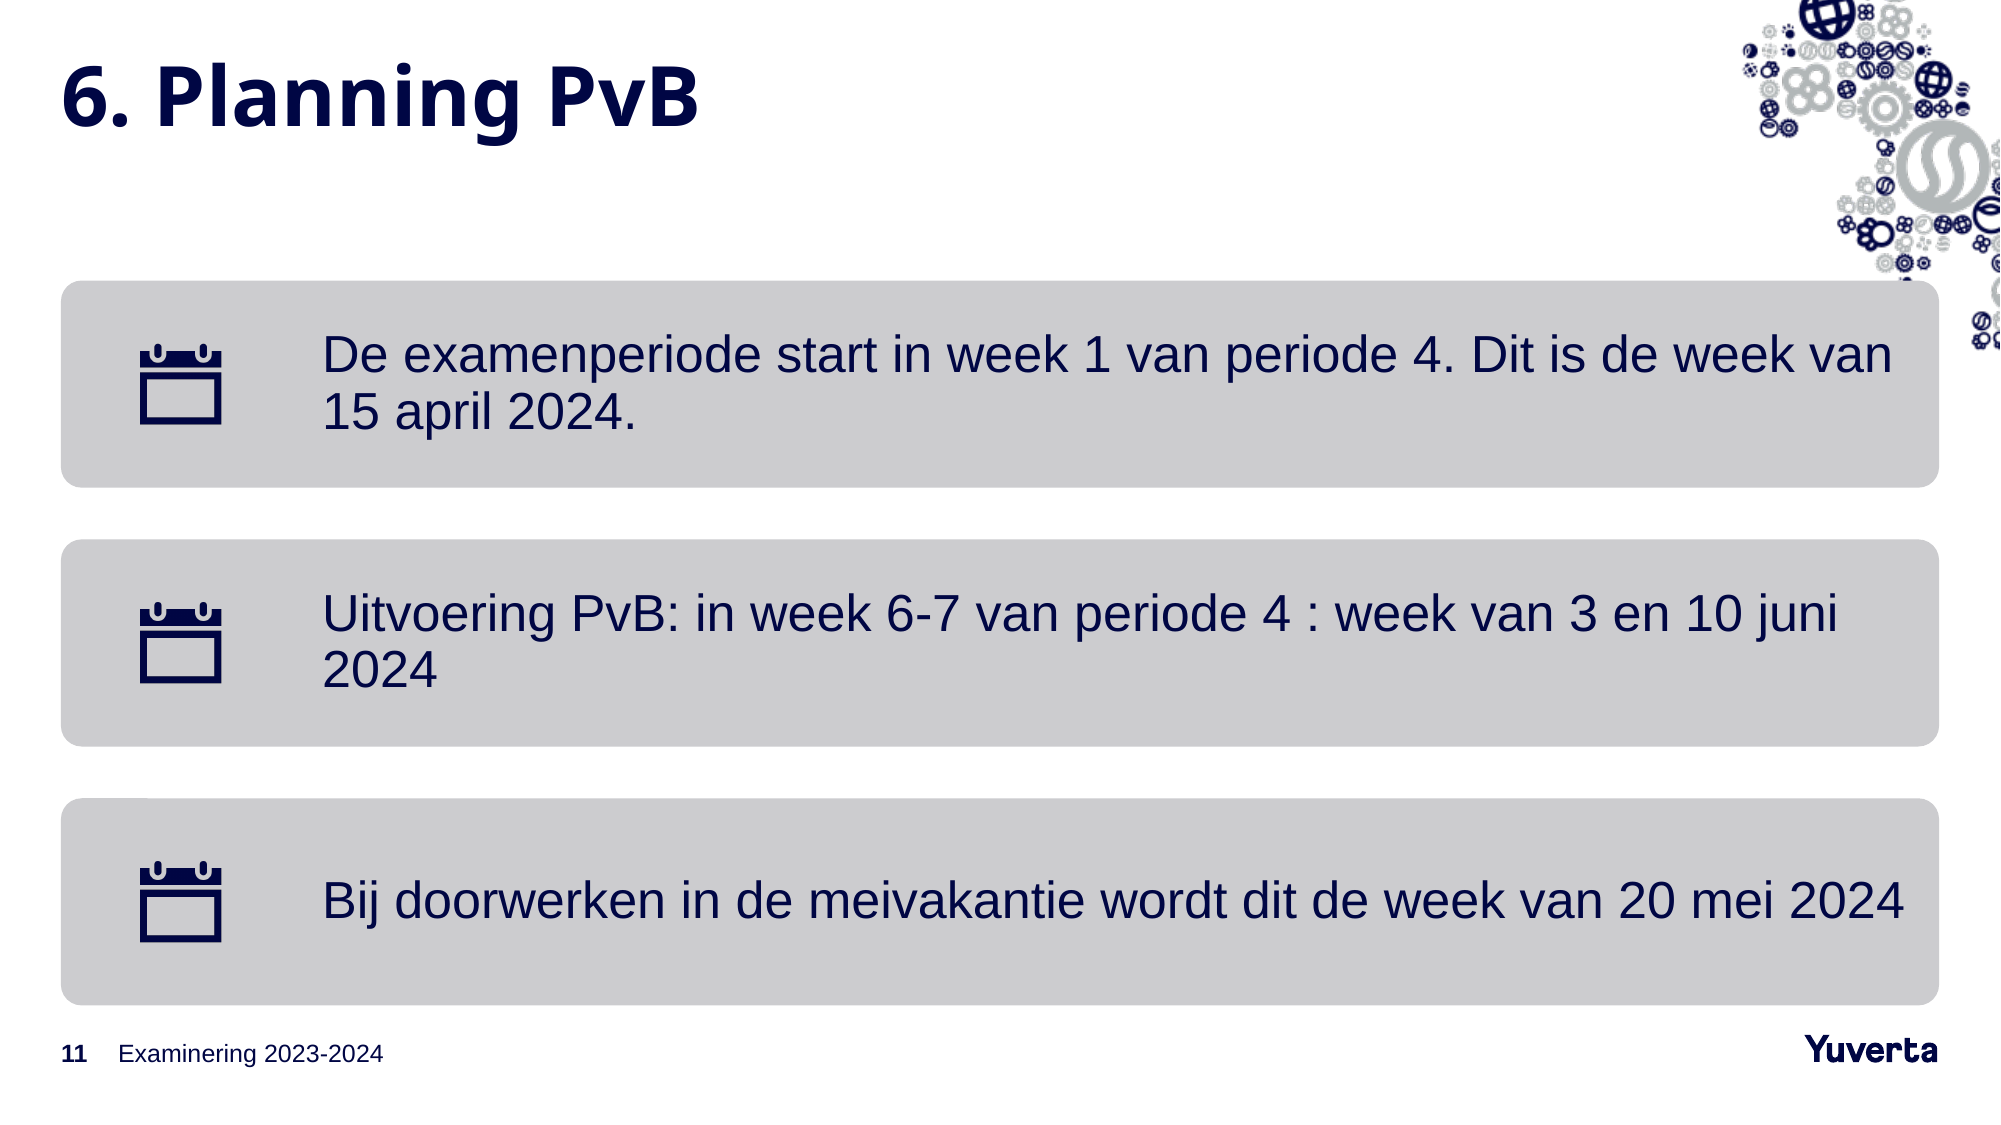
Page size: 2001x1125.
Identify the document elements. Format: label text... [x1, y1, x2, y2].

title 6. Planning PvB [60, 48, 1720, 239]
slide_number 11 [60, 1037, 113, 1073]
footer Examinering 2023-2024 [118, 1037, 987, 1073]
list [60, 280, 1940, 1006]
picture [0, 0, 2000, 1125]
